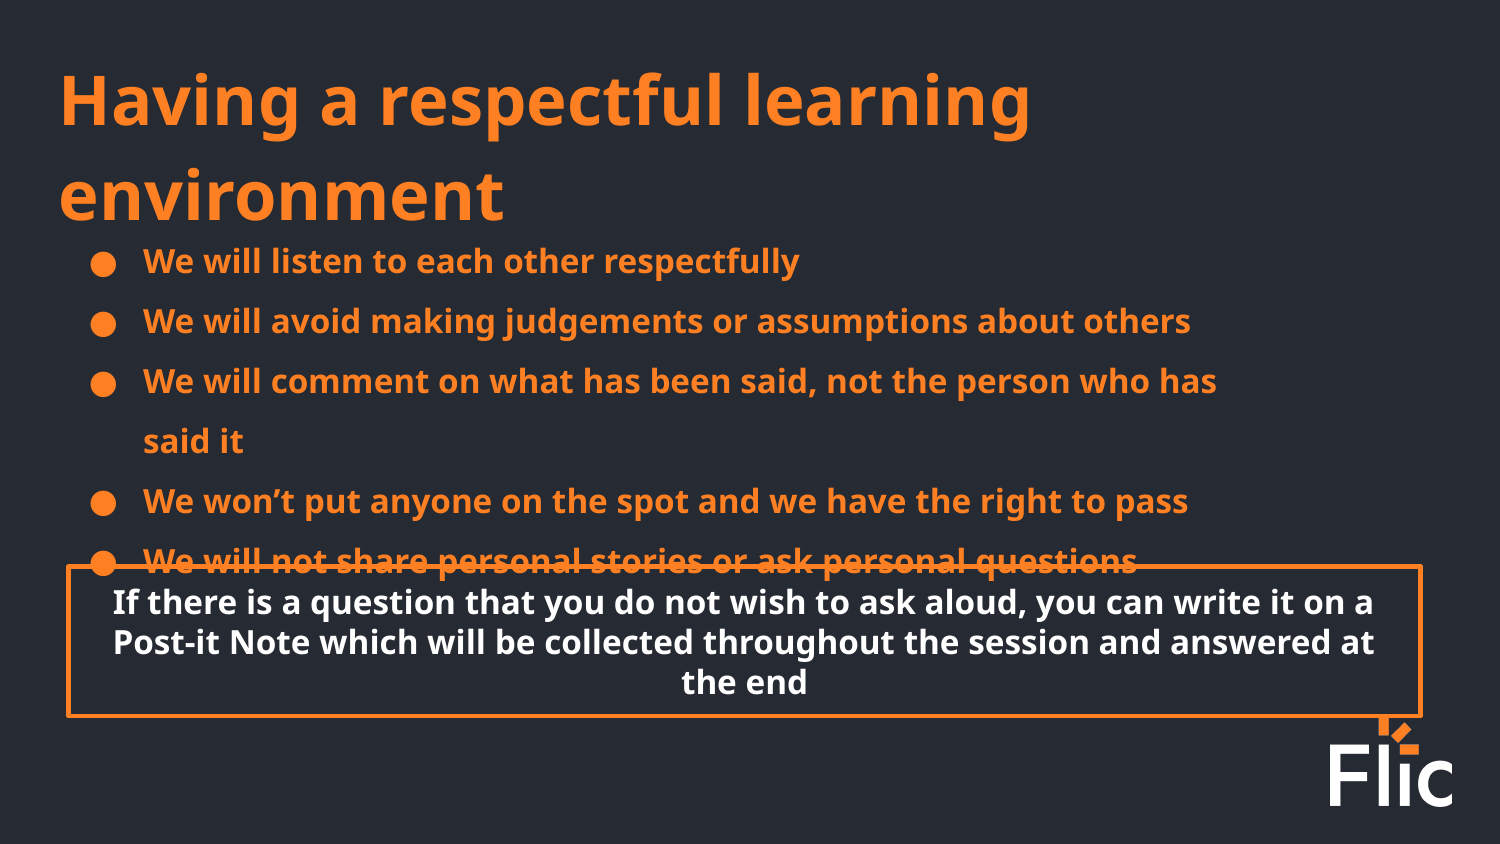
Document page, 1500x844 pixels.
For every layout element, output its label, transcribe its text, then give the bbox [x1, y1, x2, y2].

text_box Having a respectful learning environment [59, 44, 1377, 173]
text_box We will listen to each other respectfully We will avoid making judgements or assumptions about others We will comment on what has been said, not the person who has said it We won’t put anyone on the spot and we have the right to pass We will not share personal stories or ask personal questions [53, 205, 1307, 595]
text_box If there is a question that you do not wish to ask aloud, you can write it on a Post-it Note which will be collected throughout the session and answered at the end [68, 566, 1421, 716]
picture [1330, 716, 1452, 807]
